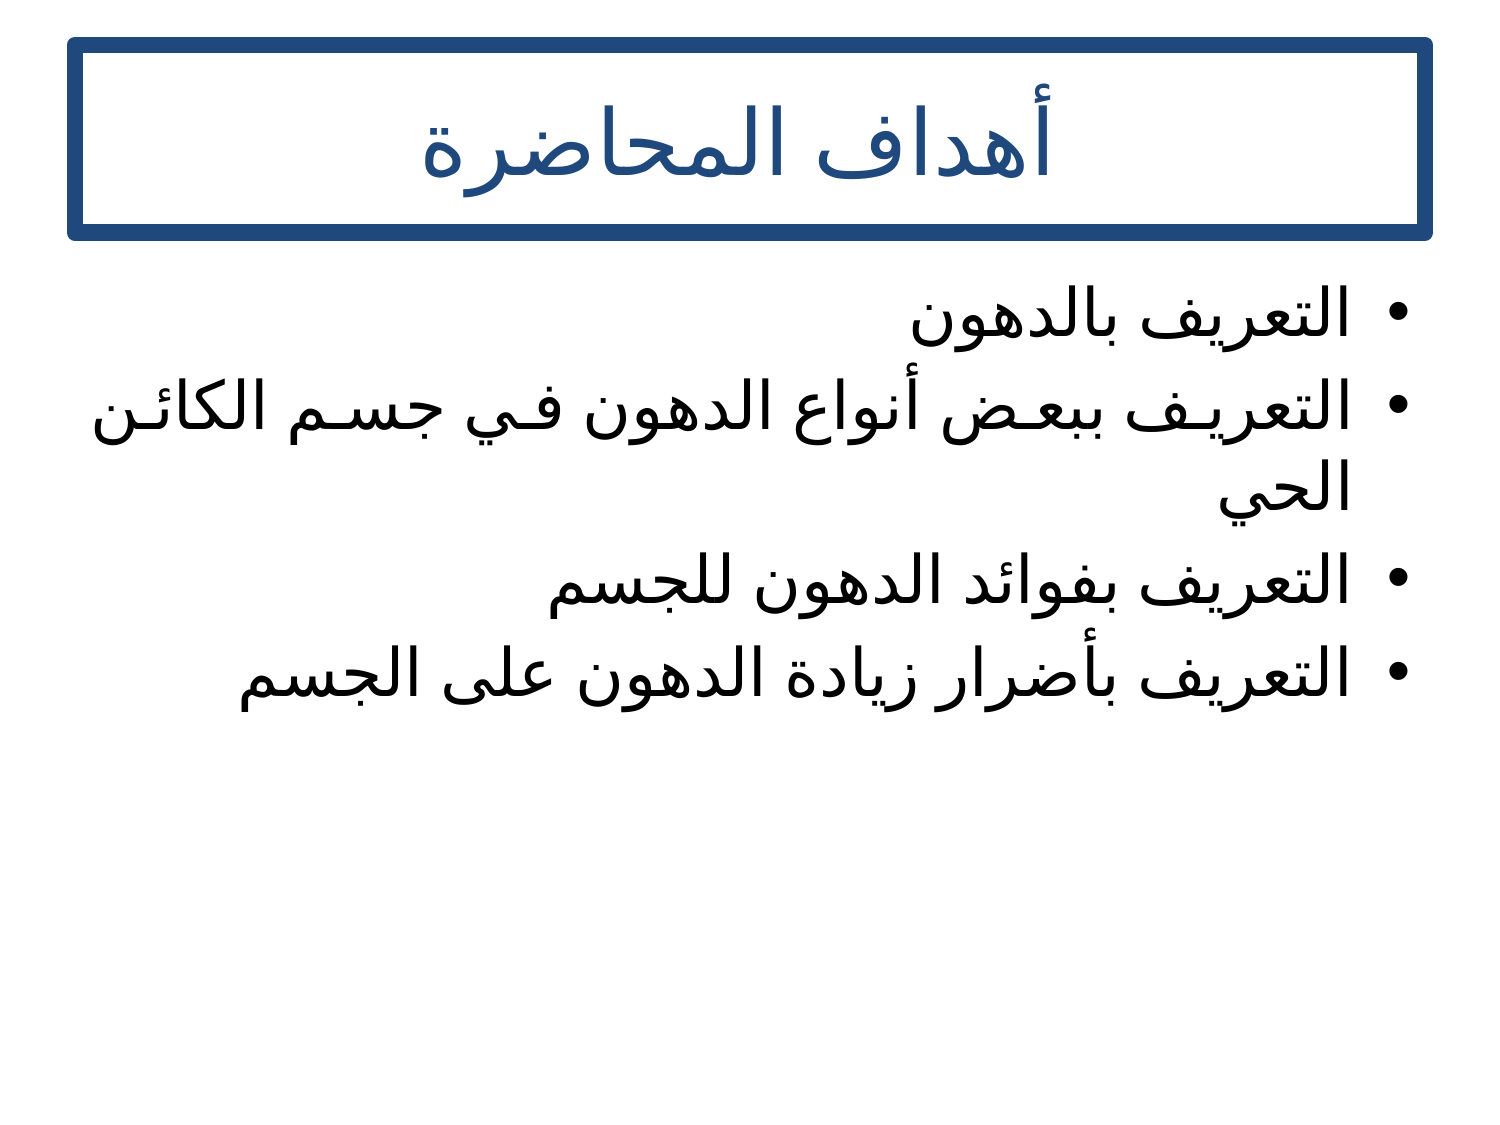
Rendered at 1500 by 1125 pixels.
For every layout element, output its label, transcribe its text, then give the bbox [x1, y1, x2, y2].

title أهداف المحاضرة [75, 45, 1425, 233]
list التعريف بالدهون التعريف ببعض أنواع الدهون في جسم الكائن الحي التعريف بفوائد الدهون للجسم التعريف بأضرار زيادة الدهون على الجسم [75, 262, 1425, 1005]
